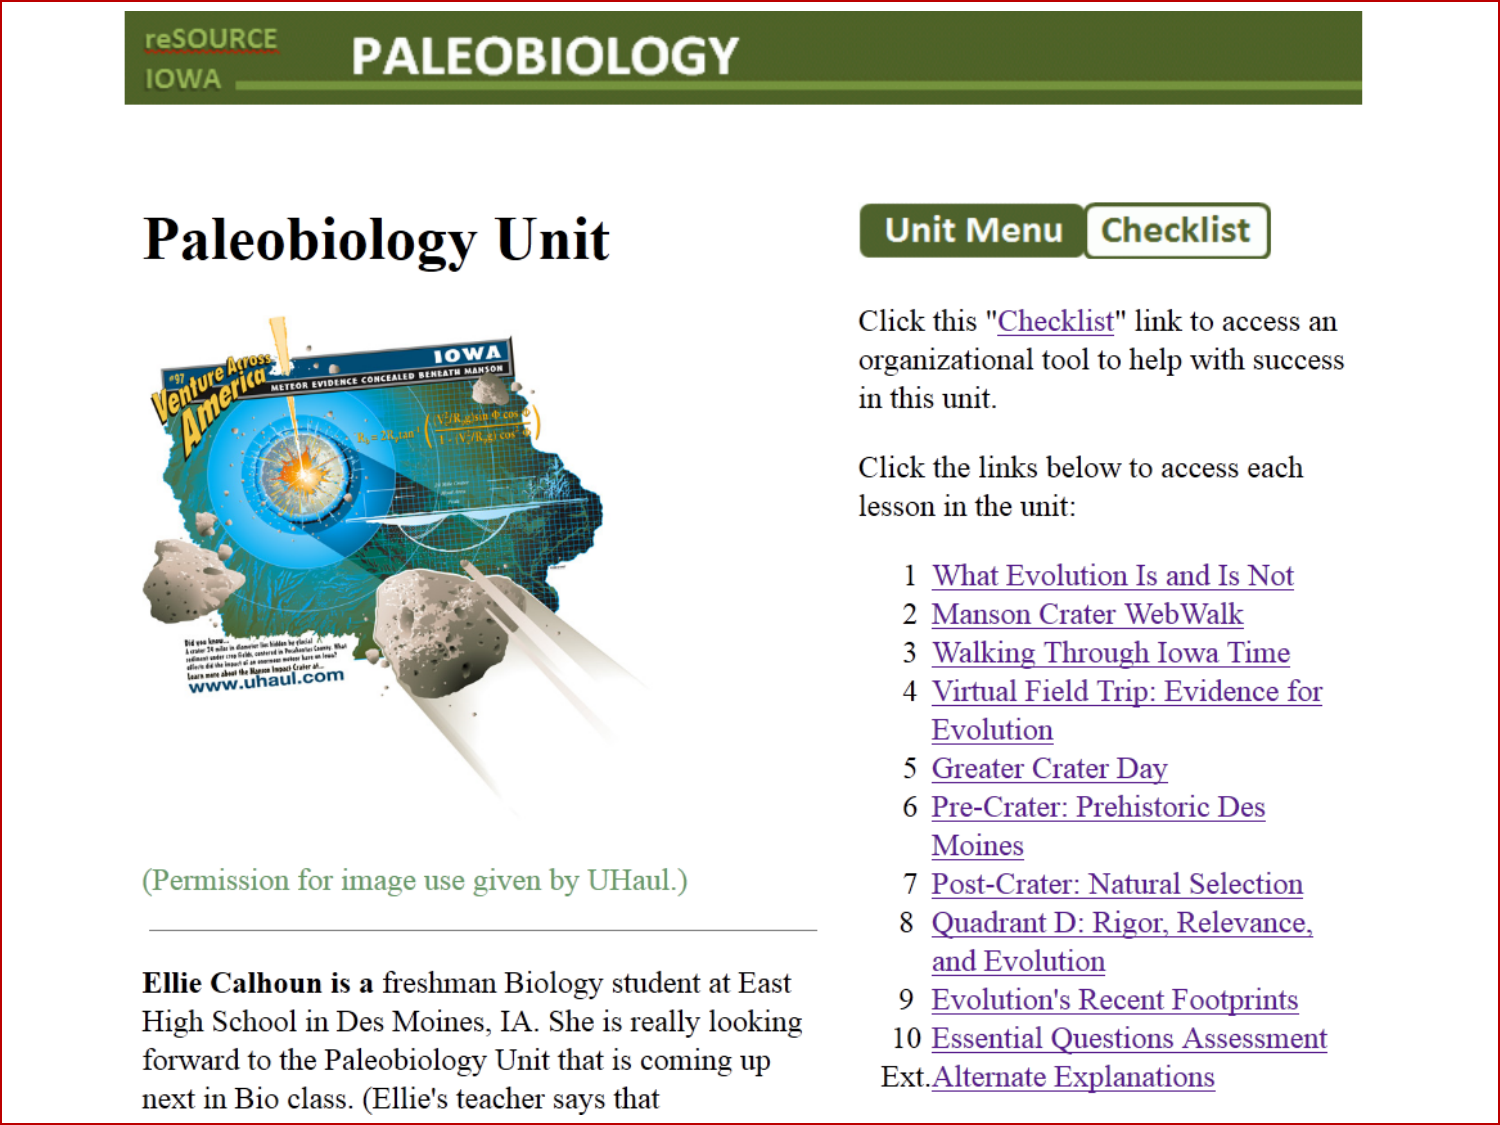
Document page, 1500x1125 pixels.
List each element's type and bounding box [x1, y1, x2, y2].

picture [111, 10, 1388, 1115]
text_box [0, 0, 1500, 1125]
